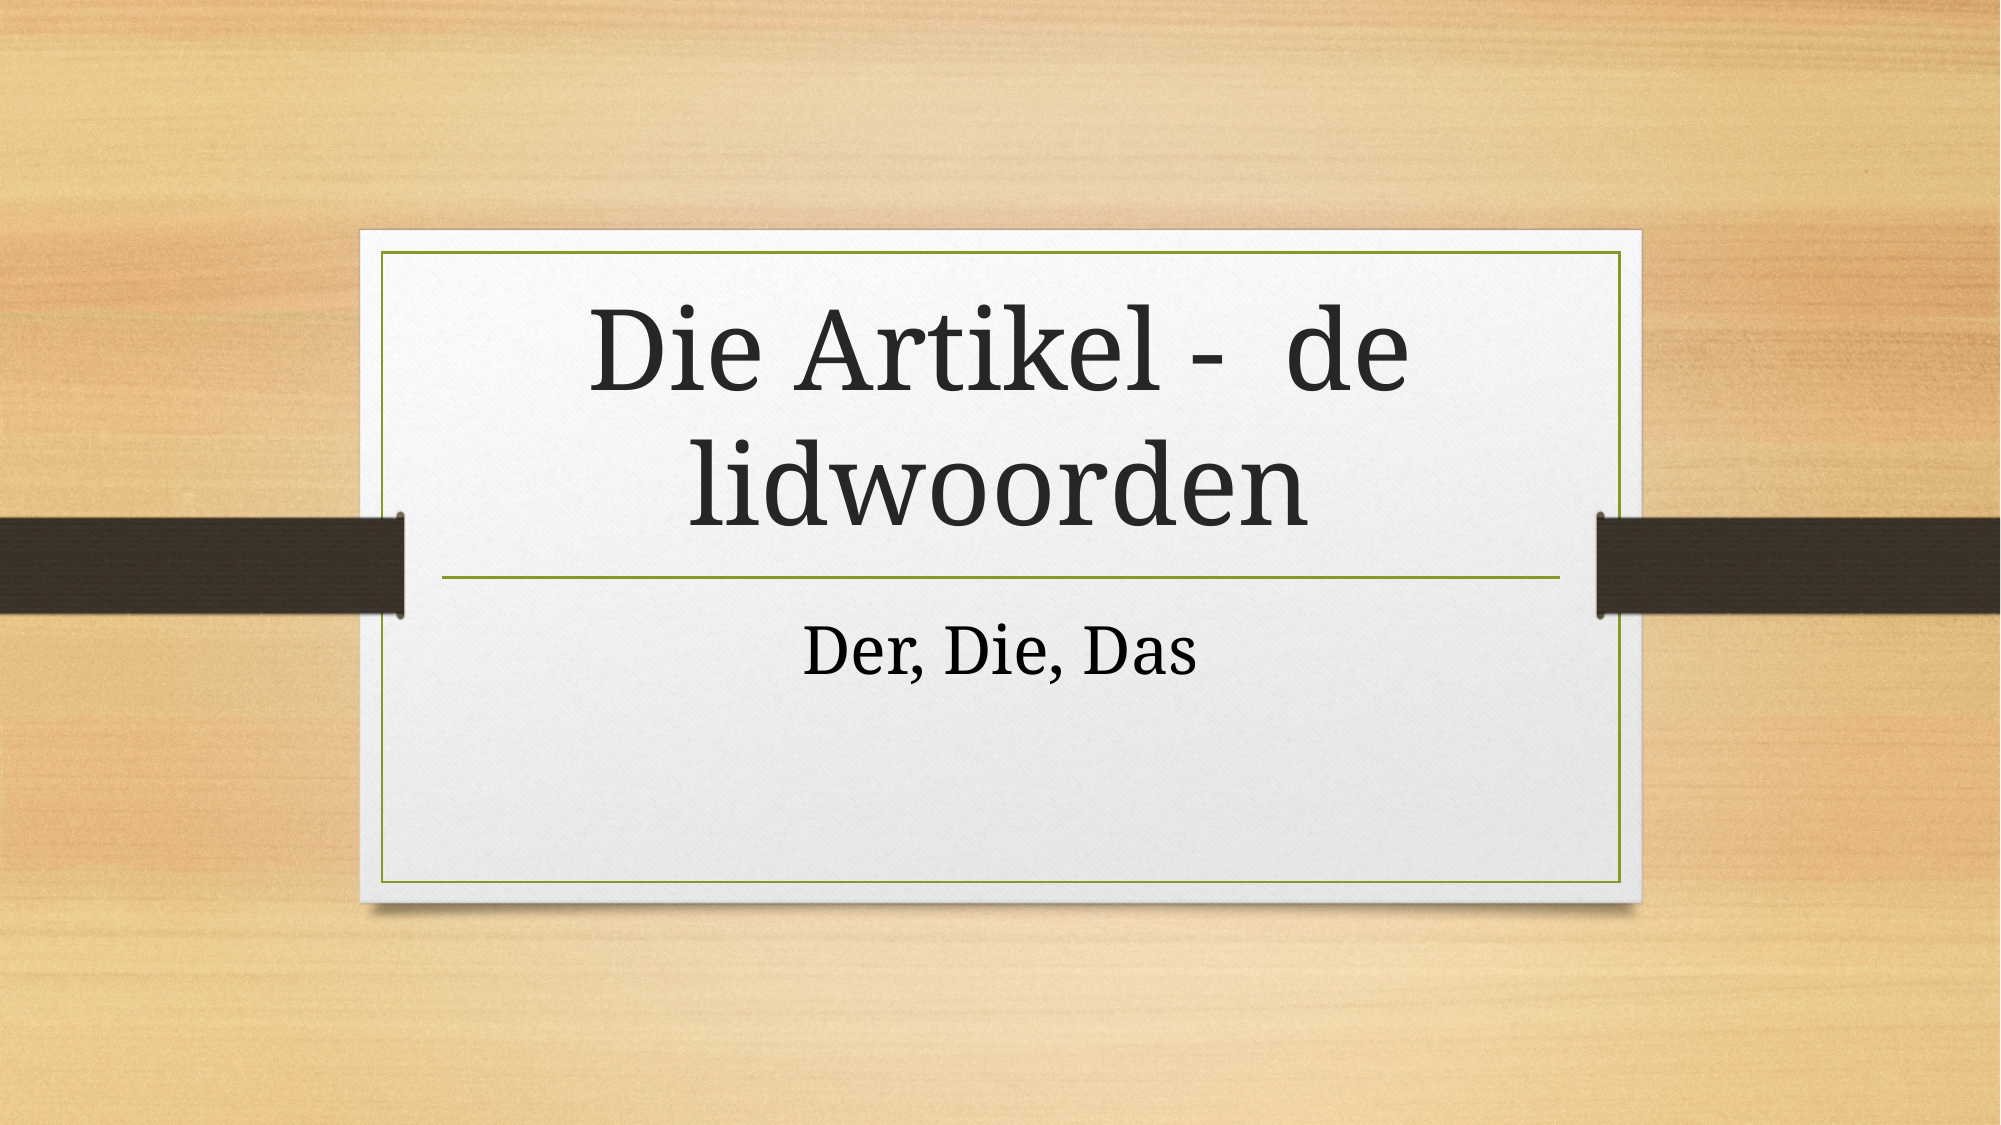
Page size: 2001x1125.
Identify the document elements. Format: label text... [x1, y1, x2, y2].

picture [0, 0, 2001, 1125]
title Die Artikel - de lidwoorden [441, 306, 1560, 556]
subtitle Der, Die, Das [441, 600, 1560, 817]
